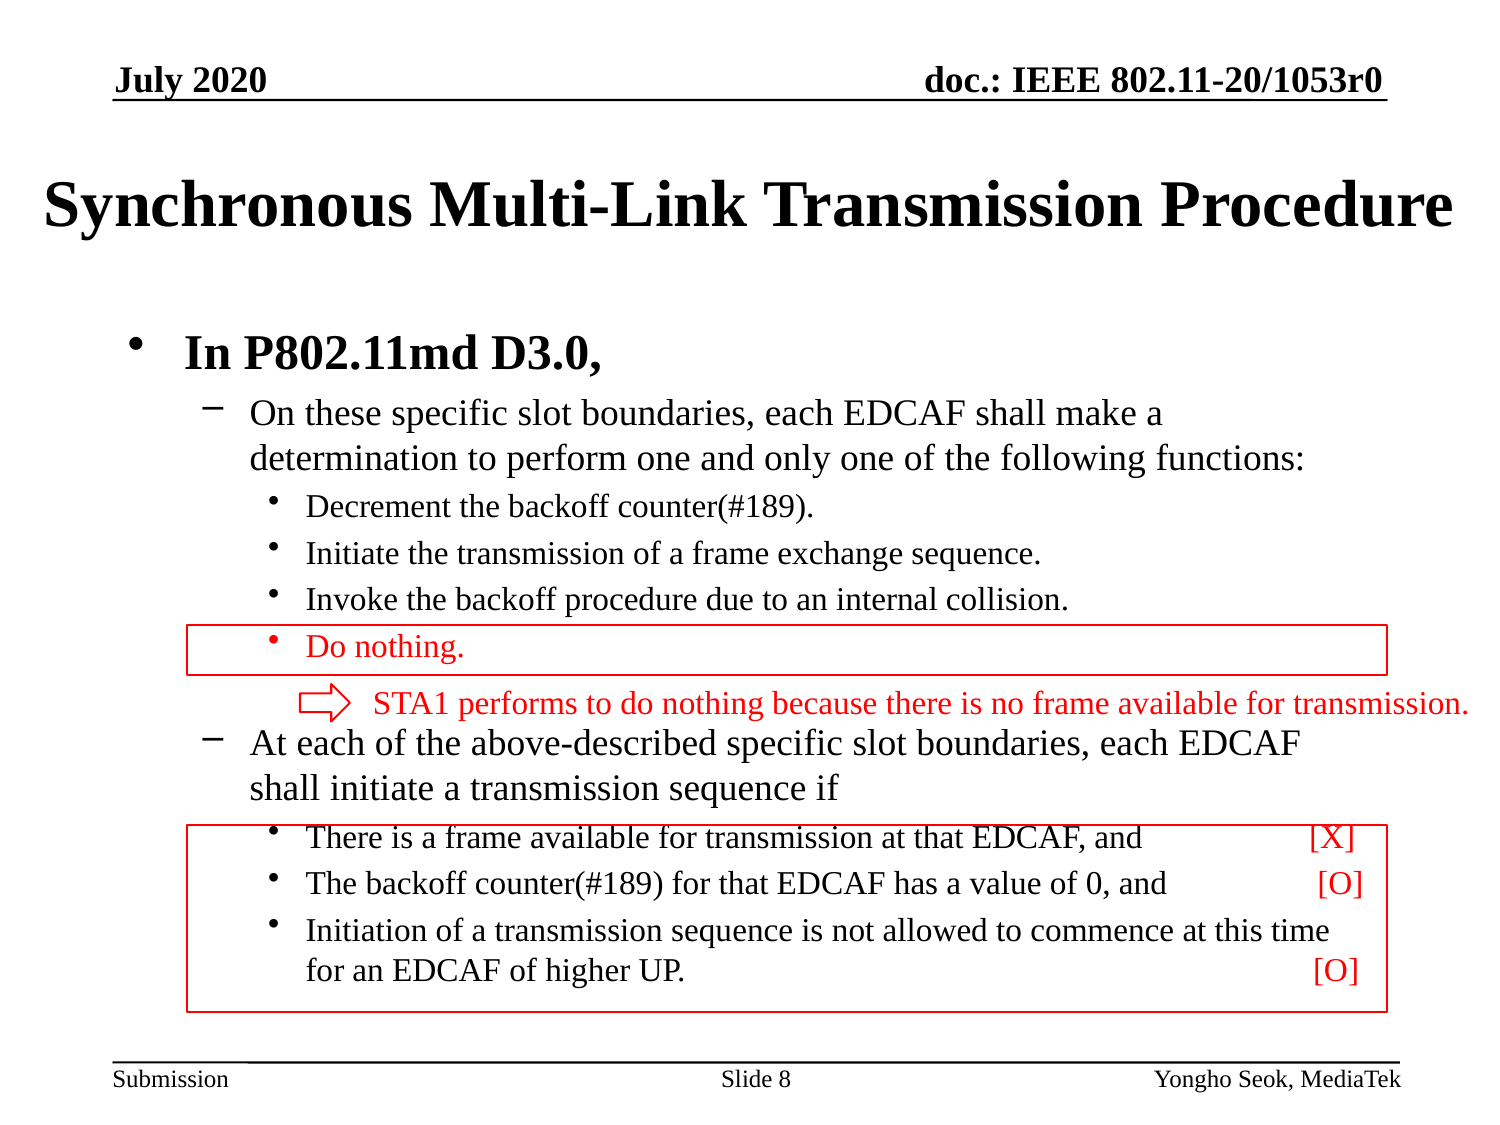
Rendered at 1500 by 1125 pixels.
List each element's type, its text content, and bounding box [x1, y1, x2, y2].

text_box STA1 performs to do nothing because there is no frame available for transmission. [358, 674, 1500, 729]
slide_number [114, 54, 270, 101]
text_box [187, 825, 1388, 1013]
footer Yongho Seok, MediaTek [1150, 1061, 1402, 1093]
list In P802.11md D3.0, On these specific slot boundaries, each EDCAF shall make a determination to perform one and only one of the following functions: Decrement the backoff counter(#189). Initiate the transmission of a frame exchange sequence. Invoke the backoff procedure due to an internal collision. Do nothing. At each of the above-described specific slot boundaries, each EDCAF shall initiate a transmission sequence if There is a frame available for transmission at that EDCAF, and [X] The backoff counter(#189) for that EDCAF has a value of 0, and [O] Initiation of a transmission sequence is not allowed to commence at this time for an EDCAF of higher UP. [O] [112, 312, 1388, 988]
title Synchronous Multi-Link Transmission Procedure [0, 112, 1500, 288]
text_box [187, 624, 1388, 676]
text_box [300, 684, 351, 722]
slide_number Slide 8 [720, 1061, 792, 1093]
